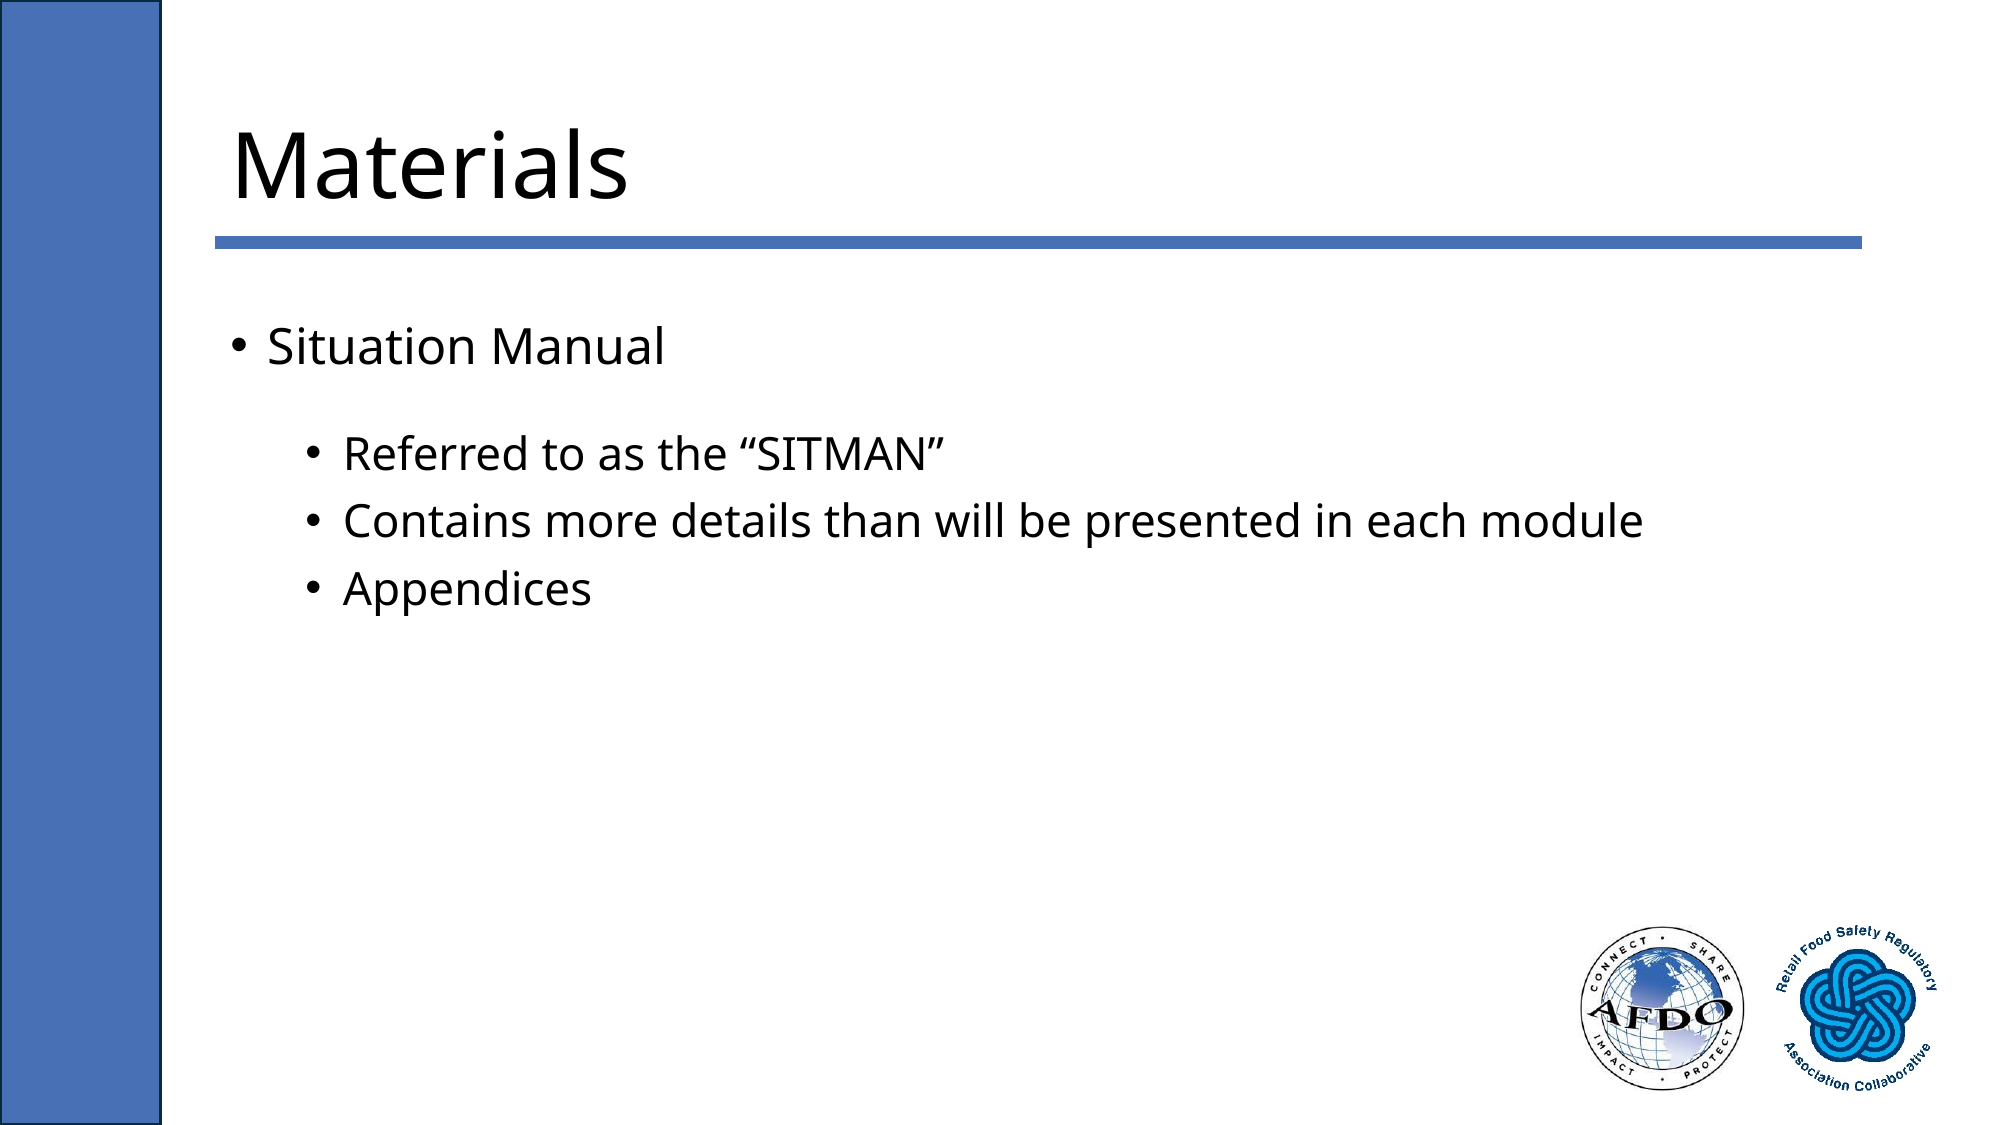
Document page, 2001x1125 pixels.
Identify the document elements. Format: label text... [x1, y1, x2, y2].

list Situation Manual Referred to as the “SITMAN” Contains more details than will be presented in each module Appendices [215, 306, 1863, 960]
title Materials [215, 110, 1863, 227]
picture [1776, 925, 1937, 1091]
picture [1579, 960, 1745, 1091]
